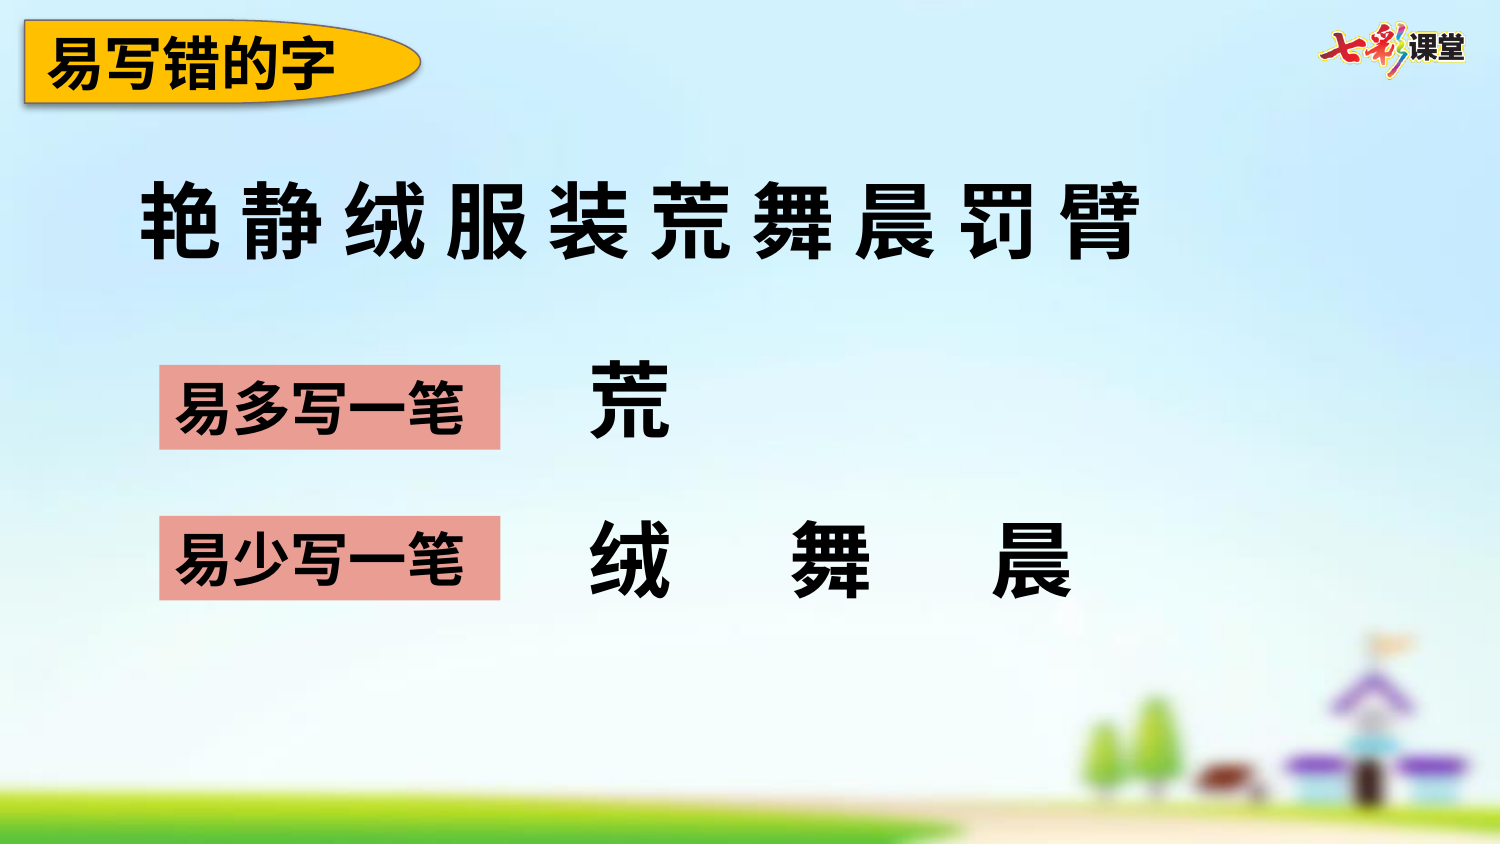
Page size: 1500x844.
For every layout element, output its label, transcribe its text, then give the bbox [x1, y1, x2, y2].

text_box 绒 [573, 500, 687, 616]
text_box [7, 19, 421, 105]
text_box 易少写一笔 [159, 515, 501, 601]
text_box 荒 [573, 341, 687, 456]
text_box 艳 静 绒 服 装 荒 舞 晨 罚 臂 [123, 161, 1471, 277]
text_box 易多写一笔 [159, 364, 501, 450]
text_box 舞 [774, 500, 888, 616]
text_box 晨 [975, 500, 1089, 616]
picture [0, 0, 1500, 844]
